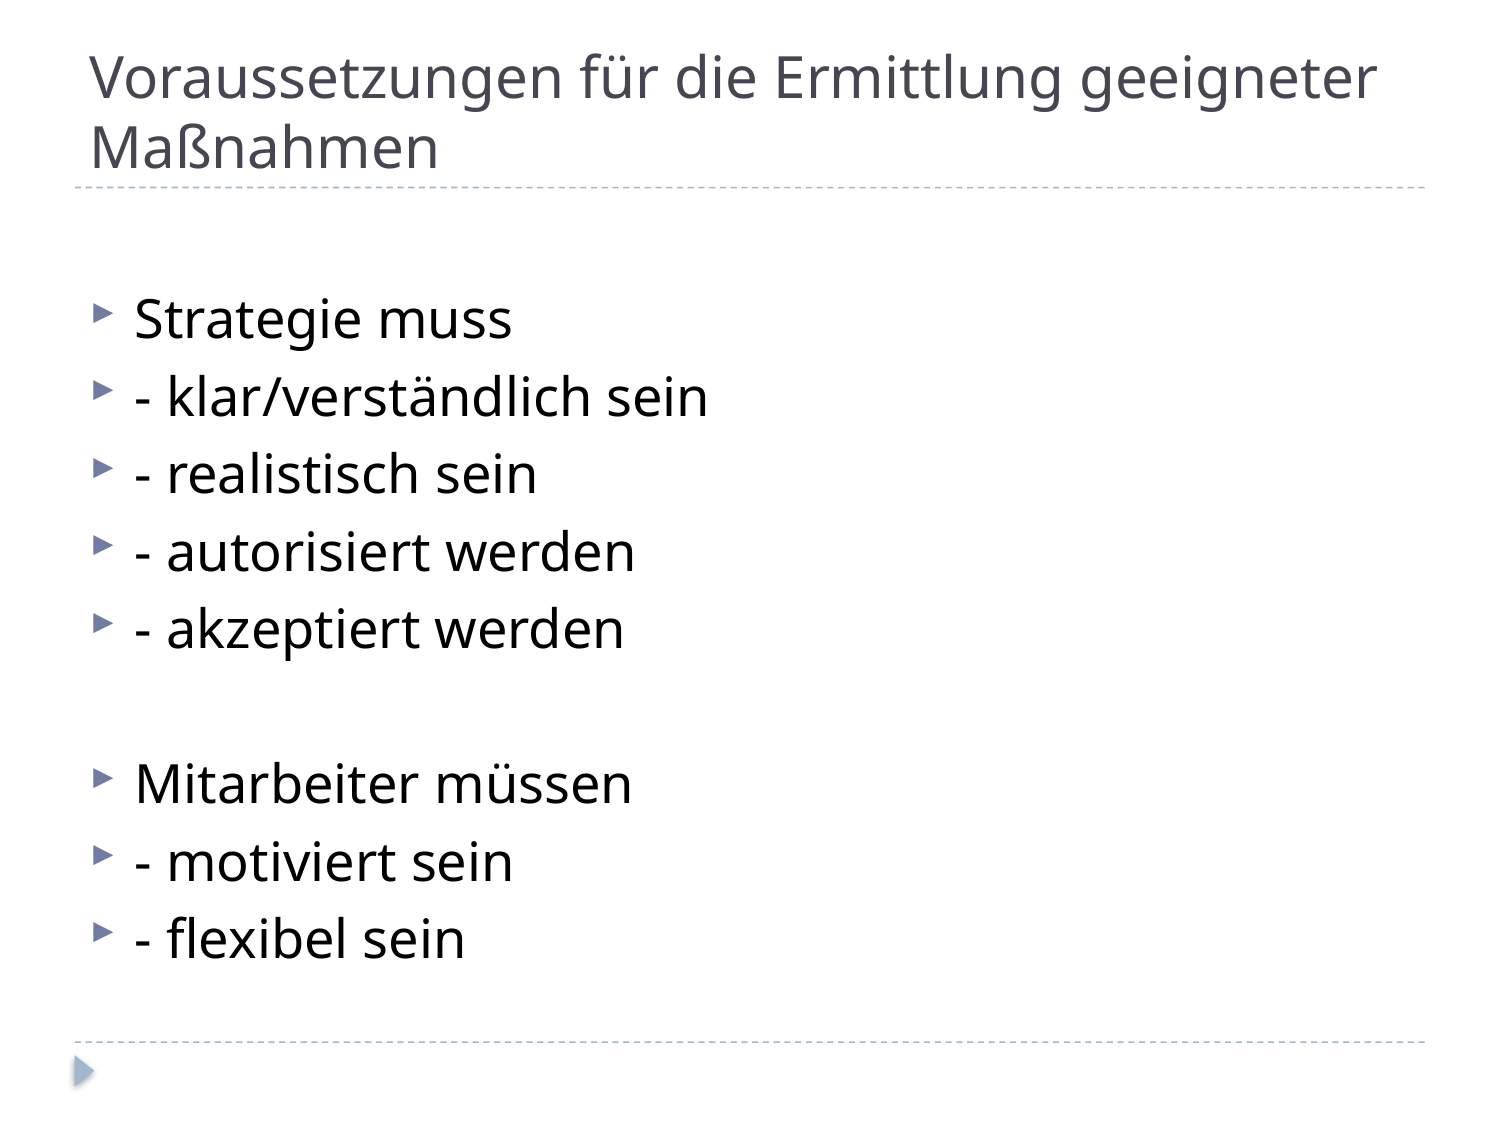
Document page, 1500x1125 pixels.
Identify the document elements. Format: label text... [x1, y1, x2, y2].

list Strategie muss - klar/verständlich sein - realistisch sein - autorisiert werden - akzeptiert werden Mitarbeiter müssen - motiviert sein - flexibel sein [75, 200, 1425, 1006]
title Voraussetzungen für die Ermittlung geeigneter Maßnahmen [75, 24, 1425, 188]
